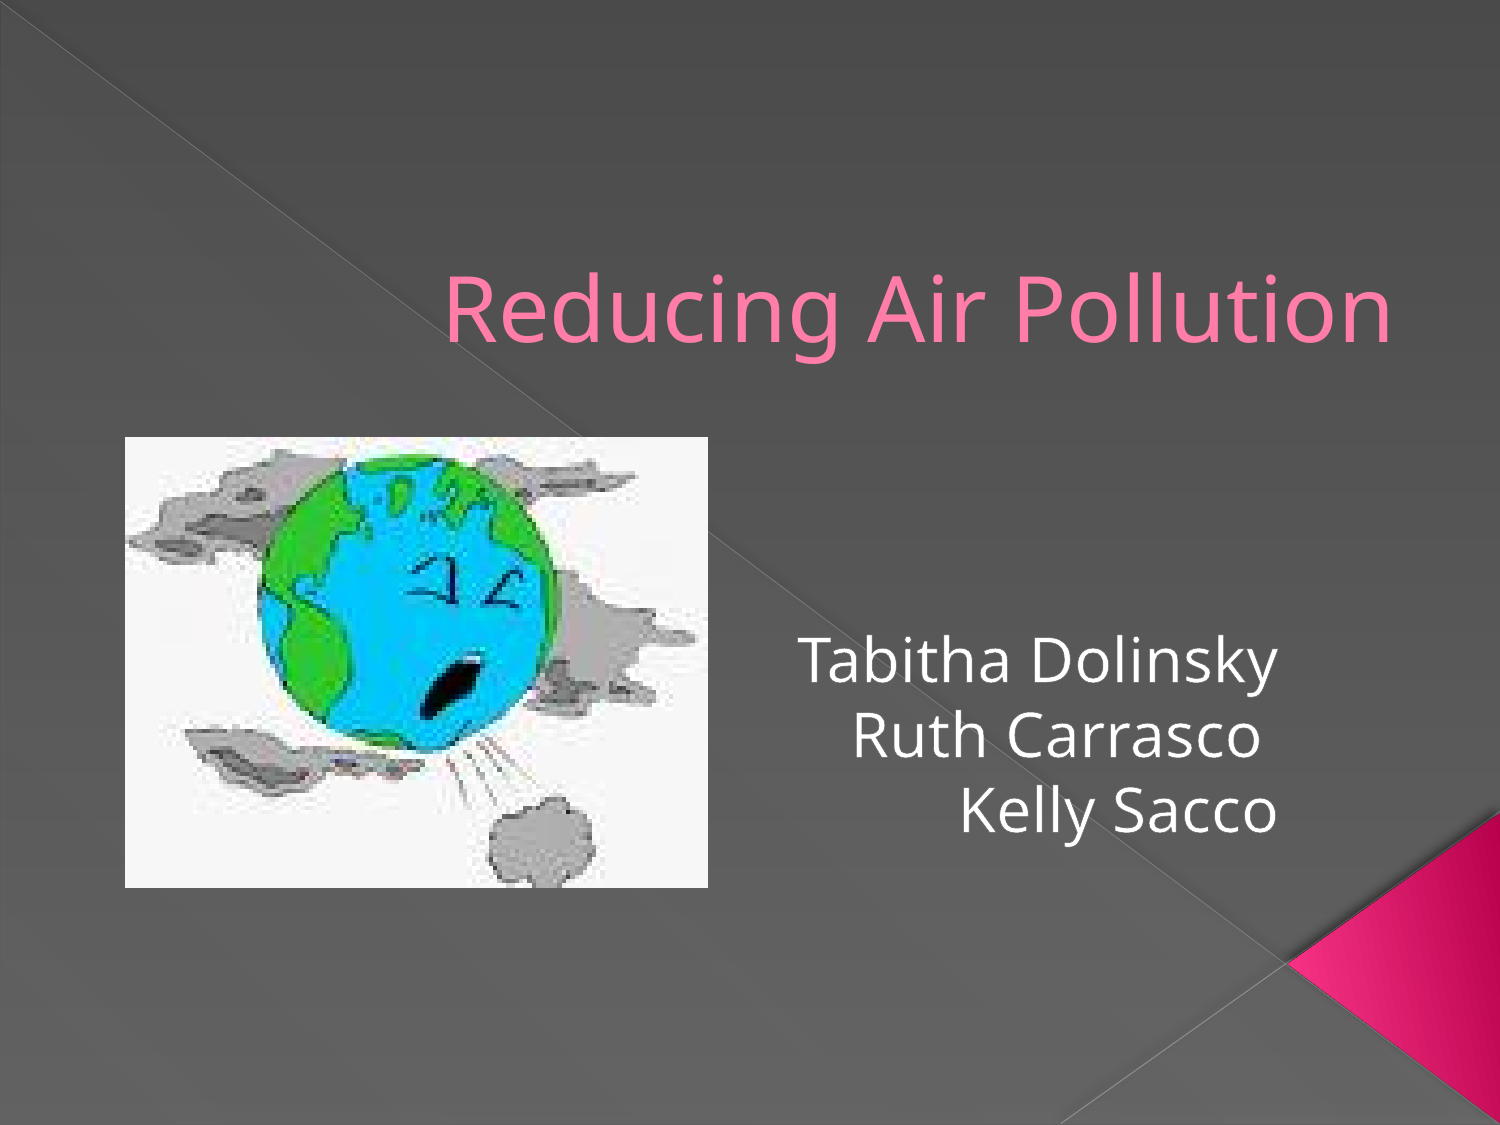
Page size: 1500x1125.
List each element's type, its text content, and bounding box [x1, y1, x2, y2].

picture [124, 437, 709, 888]
subtitle Tabitha Dolinsky Ruth Carrasco Kelly Sacco [249, 612, 1300, 900]
title Reducing Air Pollution [88, 127, 1412, 369]
